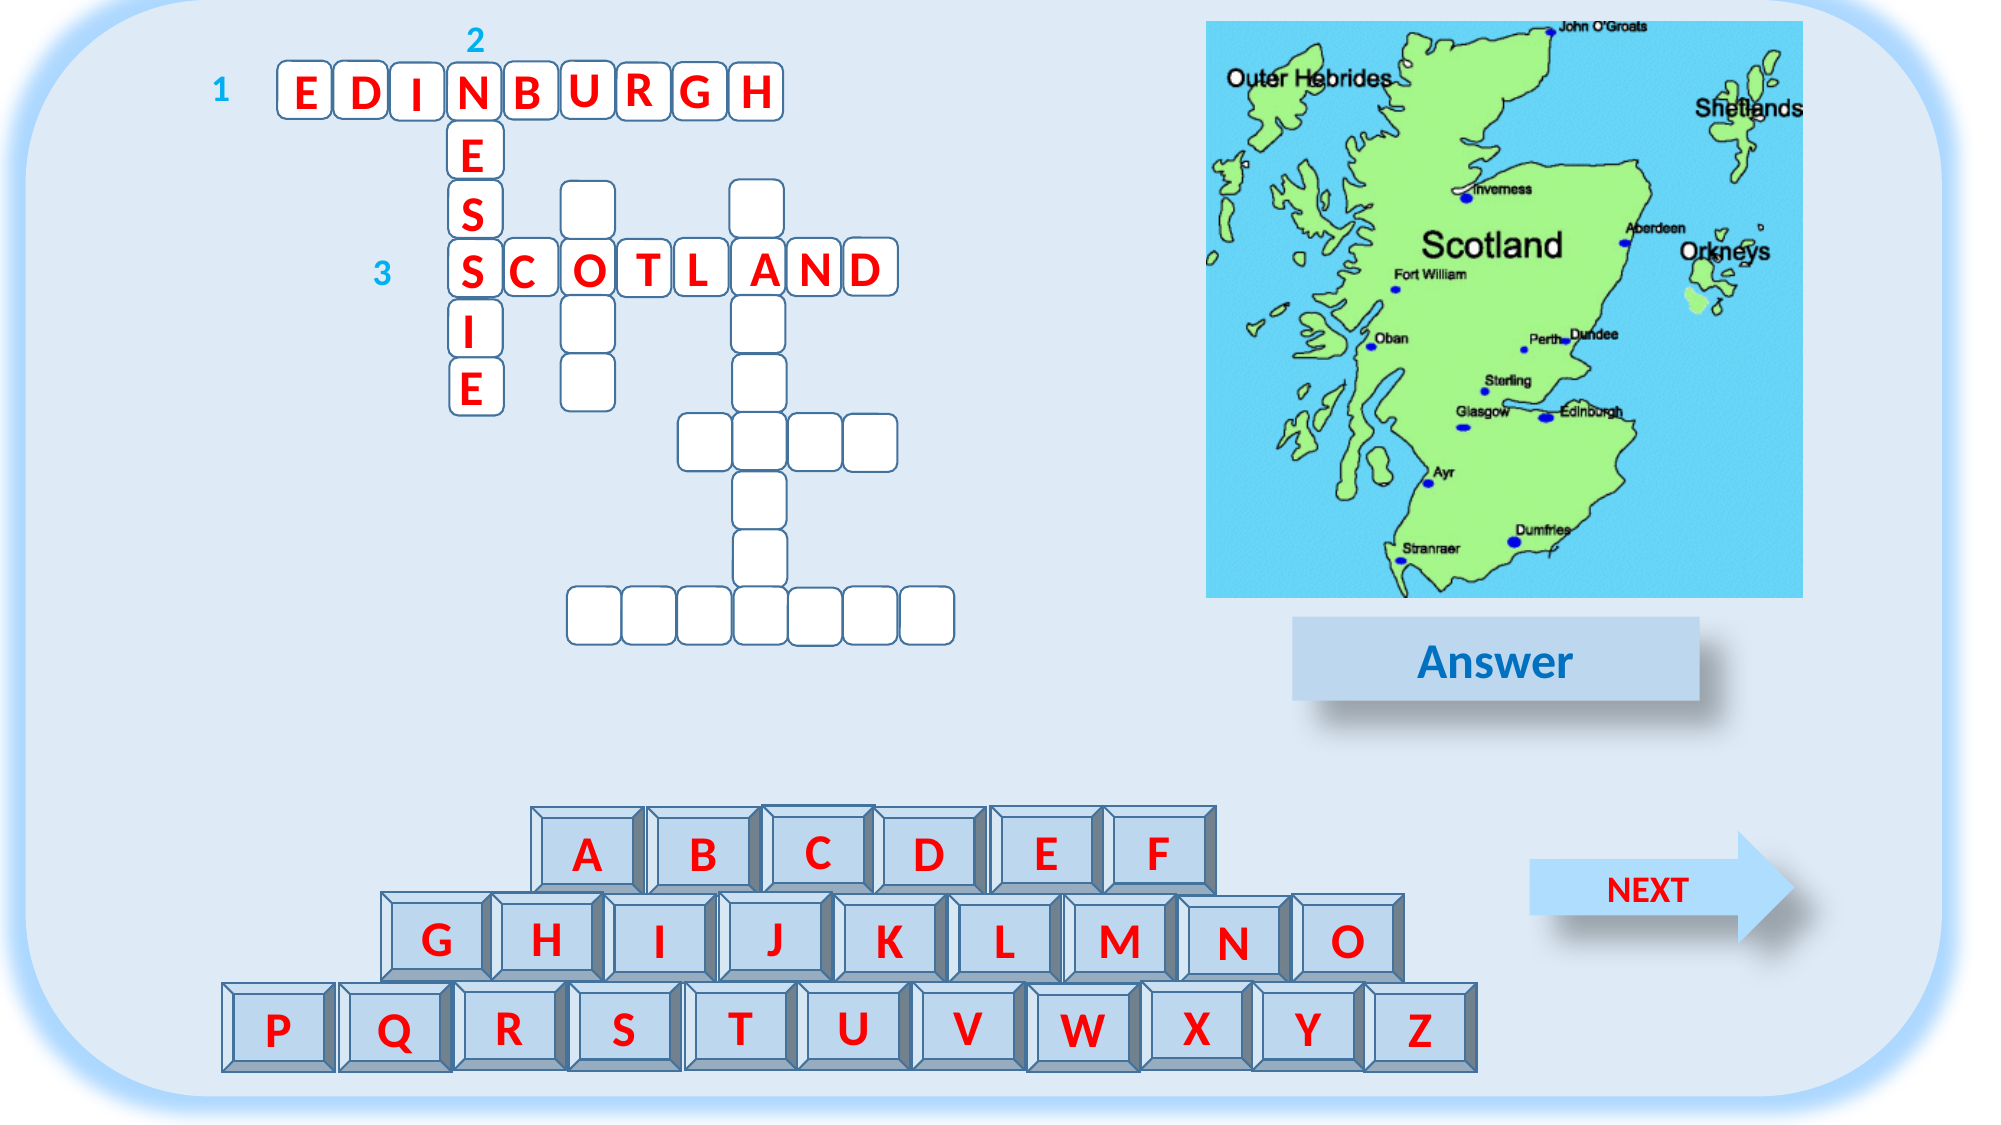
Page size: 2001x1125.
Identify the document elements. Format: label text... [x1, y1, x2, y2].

text_box T [684, 980, 797, 1072]
text_box X [1140, 980, 1254, 1071]
text_box Answer [1291, 616, 1701, 702]
text_box I [223, 987, 232, 1068]
text_box S [874, 811, 883, 892]
text_box [559, 179, 617, 240]
text_box B [651, 808, 756, 817]
text_box [858, 236, 899, 297]
text_box What do Scottish men still wear? [1065, 898, 1074, 979]
text_box 4 [802, 983, 906, 992]
text_box D [689, 983, 793, 992]
text_box J [718, 891, 833, 981]
text_box P [221, 982, 336, 1073]
text_box S [461, 231, 469, 307]
text_box B [499, 52, 557, 128]
text_box I [602, 893, 717, 981]
text_box [559, 239, 573, 295]
text_box G [995, 807, 1099, 816]
text_box P [1104, 810, 1113, 891]
text_box S [607, 895, 712, 904]
text_box [581, 239, 616, 295]
text_box H [1107, 807, 1212, 816]
text_box O [573, 230, 581, 305]
text_box C [1032, 985, 1135, 994]
text_box [570, 986, 579, 1066]
text_box N [799, 229, 807, 304]
text_box Answer [1256, 983, 1361, 992]
text_box C [1182, 897, 1286, 906]
text_box [620, 585, 677, 646]
text_box [502, 237, 509, 297]
text_box I [837, 895, 943, 904]
text_box [559, 293, 617, 353]
text_box R [452, 980, 567, 1071]
text_box [695, 236, 730, 298]
text_box [798, 985, 807, 1067]
text_box L [343, 984, 447, 993]
text_box T [636, 228, 644, 304]
text_box [728, 178, 785, 239]
text_box [786, 586, 843, 647]
text_box G [605, 899, 613, 979]
text_box [841, 412, 899, 473]
text_box [786, 411, 843, 473]
text_box D [872, 806, 987, 893]
text_box L [917, 983, 1020, 992]
text_box W [1026, 982, 1141, 1073]
text_box C [509, 231, 518, 307]
text_box [1028, 987, 1037, 1068]
text_box F [1102, 805, 1217, 895]
text_box U [767, 807, 870, 816]
text_box K [648, 811, 657, 892]
text_box [731, 528, 789, 587]
text_box E [989, 804, 1103, 893]
text_box [455, 986, 464, 1066]
text_box [731, 470, 788, 530]
text_box [686, 986, 695, 1066]
text_box E [1179, 900, 1188, 980]
text_box R [877, 808, 982, 817]
text_box P [492, 897, 501, 977]
text_box [518, 236, 559, 298]
text_box I [388, 61, 443, 122]
text_box Q [338, 982, 453, 1073]
text_box [949, 898, 958, 979]
text_box H [726, 50, 789, 126]
text_box N [573, 983, 677, 992]
text_box [469, 178, 504, 238]
text_box 3 [1067, 895, 1173, 904]
text_box E [460, 114, 469, 190]
text_box [644, 237, 673, 299]
picture [1206, 21, 1803, 598]
text_box Y [1251, 981, 1366, 1072]
text_box [785, 236, 799, 298]
text_box D [332, 59, 389, 120]
text_box D [1293, 898, 1302, 979]
text_box 3 [357, 240, 436, 300]
text_box 1 [179, 56, 274, 117]
text_box N [1177, 895, 1291, 981]
text_box [471, 298, 504, 357]
text_box [469, 237, 503, 298]
text_box [448, 356, 459, 417]
text_box E [992, 810, 1001, 890]
text_box C [761, 804, 876, 893]
text_box [24, 0, 1943, 1098]
text_box D [849, 228, 858, 304]
text_box I [462, 291, 471, 366]
text_box [469, 127, 505, 179]
text_box [468, 356, 505, 417]
text_box [807, 236, 842, 298]
text_box [447, 178, 461, 238]
text_box [913, 985, 922, 1067]
text_box NEXT [1528, 828, 1797, 947]
text_box [676, 412, 734, 473]
text_box L [947, 893, 1062, 982]
text_box [565, 585, 621, 646]
text_box [676, 585, 733, 646]
text_box V [911, 980, 1026, 1072]
text_box [842, 237, 849, 296]
text_box C [532, 810, 541, 891]
text_box S [723, 893, 828, 902]
text_box [729, 238, 750, 295]
text_box B [646, 806, 761, 893]
text_box [445, 127, 460, 179]
text_box [898, 585, 956, 646]
text_box LOCK [1368, 984, 1473, 993]
text_box E [276, 59, 333, 120]
text_box N [535, 808, 639, 817]
text_box [841, 585, 899, 646]
text_box G [665, 51, 726, 126]
text_box [615, 237, 636, 299]
text_box S [461, 173, 469, 231]
text_box [729, 293, 787, 354]
text_box K [832, 893, 947, 981]
text_box O [1296, 895, 1401, 904]
text_box H [489, 891, 604, 981]
text_box M [1063, 893, 1178, 982]
text_box 5 [720, 896, 729, 978]
text_box O [1290, 893, 1406, 982]
text_box U [796, 980, 911, 1072]
text_box [673, 236, 687, 298]
text_box [732, 410, 787, 471]
text_box [559, 352, 617, 413]
text_box A [457, 982, 563, 991]
text_box A [530, 805, 645, 893]
text_box [447, 298, 462, 358]
text_box T [226, 984, 331, 993]
text_box 2 [453, 8, 481, 68]
text_box [447, 237, 461, 298]
text_box [1365, 987, 1374, 1068]
text_box S [567, 981, 682, 1072]
text_box [1253, 985, 1262, 1067]
text_box [1142, 985, 1151, 1065]
text_box Z [1363, 982, 1478, 1073]
text_box 2 [385, 893, 489, 902]
text_box E [952, 895, 1057, 904]
text_box K [1145, 982, 1249, 991]
text_box N [443, 51, 506, 127]
text_box G [379, 891, 490, 982]
text_box E [459, 348, 468, 423]
text_box [759, 238, 786, 295]
text_box [733, 585, 788, 646]
text_box N [340, 987, 349, 1068]
text_box E [495, 894, 599, 903]
text_box R [610, 49, 669, 124]
text_box B [763, 809, 772, 891]
text_box L [687, 229, 695, 304]
text_box Answer [835, 899, 844, 979]
text_box I [382, 896, 391, 976]
text_box [731, 353, 788, 412]
text_box U [553, 50, 617, 125]
text_box A [750, 229, 759, 304]
